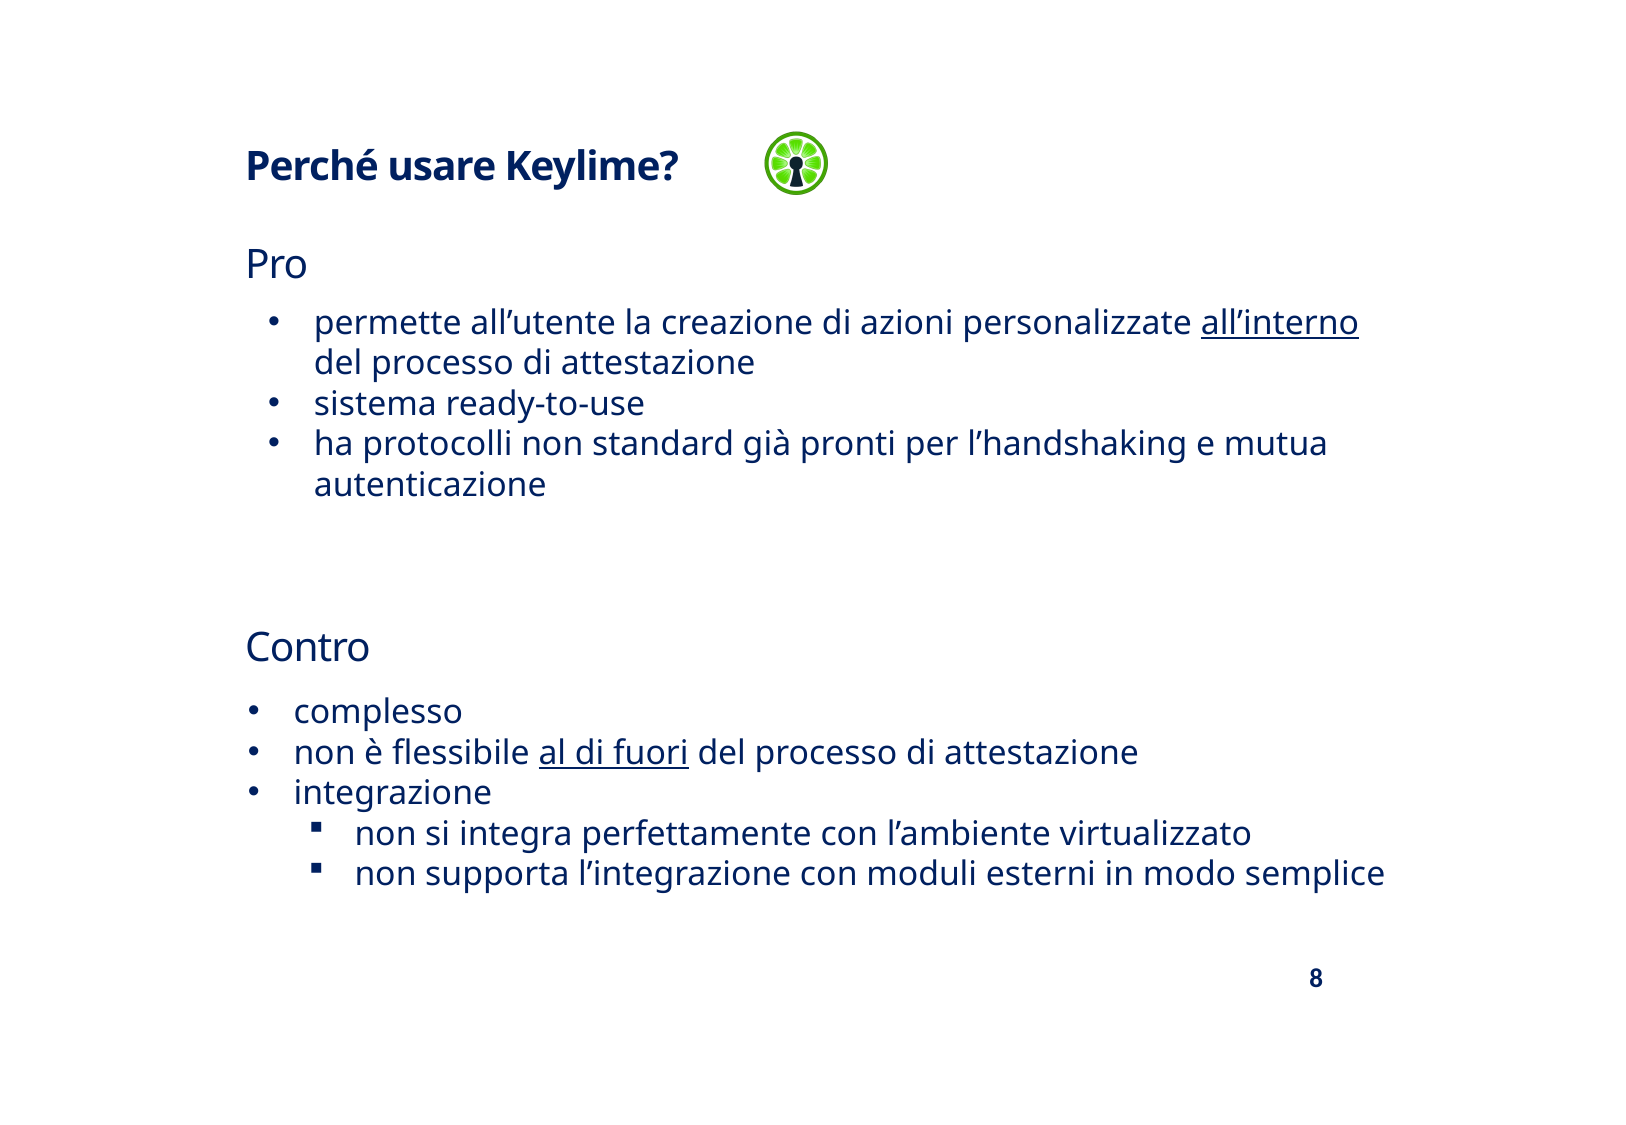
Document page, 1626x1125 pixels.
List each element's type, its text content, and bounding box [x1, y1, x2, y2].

picture [763, 130, 829, 196]
slide_number 8 [1063, 952, 1339, 1002]
text_box Perché usare Keylime? [233, 76, 1306, 173]
text_box permette all’utente la creazione di azioni personalizzate all’interno del processo di attestazione sistema ready-to-use ha protocolli non standard già pronti per l’handshaking e mutua autenticazione [253, 292, 1428, 551]
text_box Pro [233, 173, 1306, 293]
text_box Contro [233, 557, 1306, 677]
text_box complesso non è flessibile al di fuori del processo di attestazione integrazione non si integra perfettamente con l’ambiente virtualizzato non supporta l’integrazione con moduli esterni in modo semplice [233, 682, 1408, 900]
